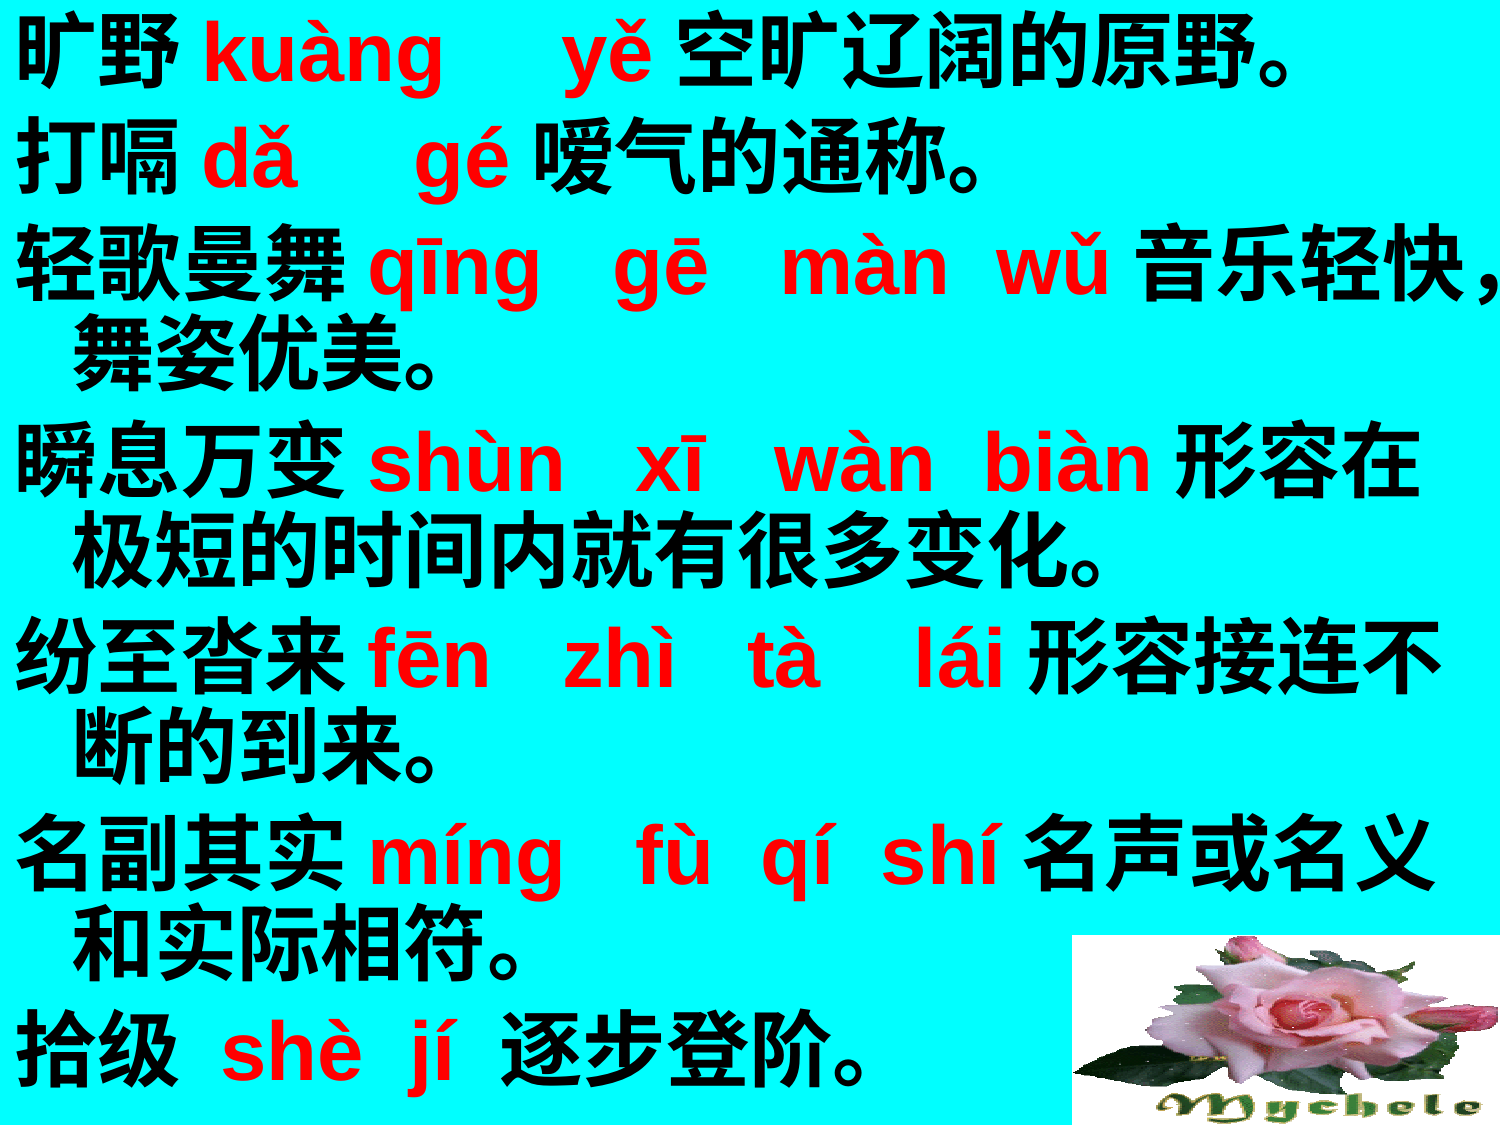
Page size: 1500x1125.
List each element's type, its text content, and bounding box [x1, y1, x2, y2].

list 旷野kuàng yě空旷辽阔的原野。 打嗝dǎ gé嗳气的通称。 轻歌曼舞qīng gē màn wǔ音乐轻快，舞姿优美。 瞬息万变shùn xī wàn biàn形容在极短的时间内就有很多变化。 纷至沓来fēn zhì tà lái形容接连不断的到来。 名副其实míng fù qí shí名声或名义和实际相符。 拾级 shè jí 逐步登阶。 [0, 1, 1500, 1125]
picture [1072, 935, 1500, 1125]
